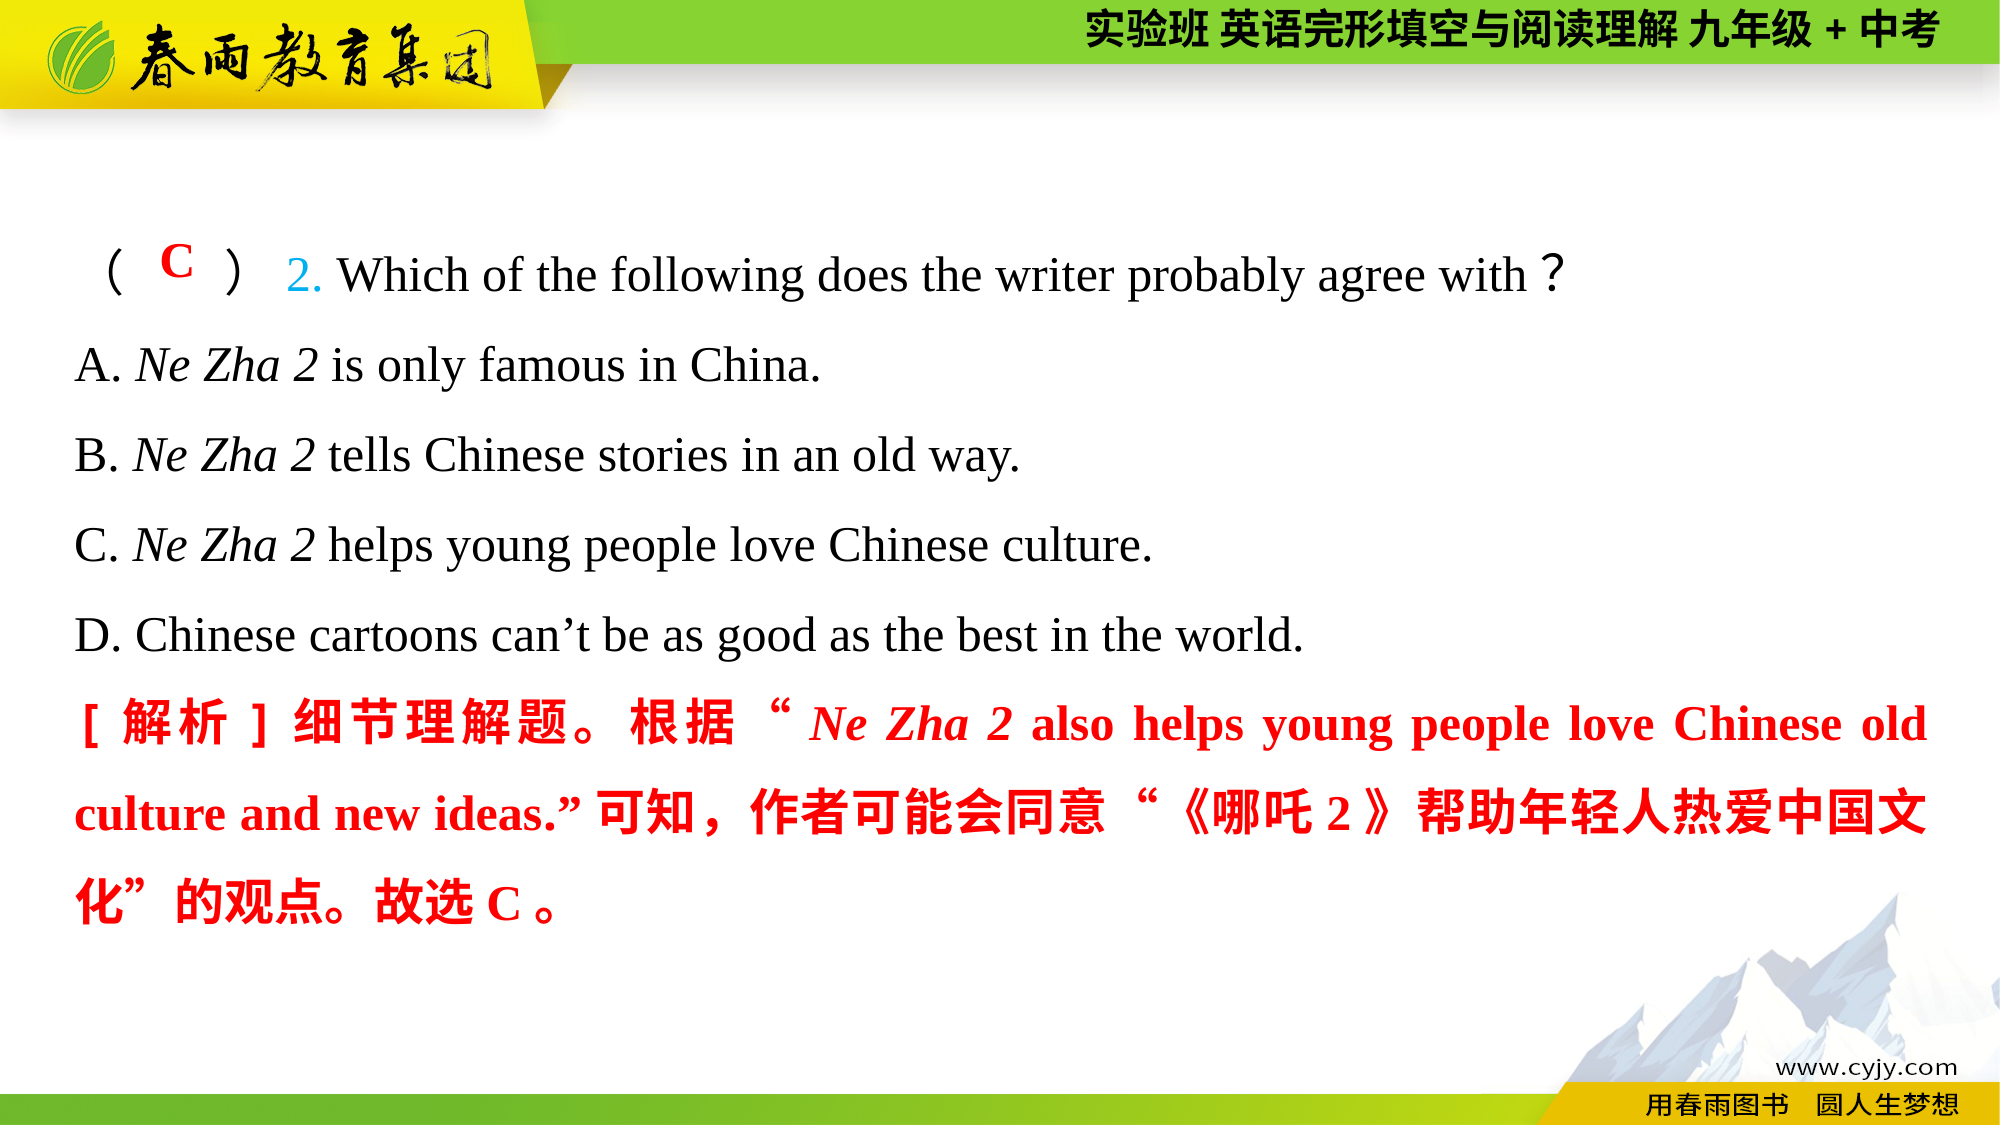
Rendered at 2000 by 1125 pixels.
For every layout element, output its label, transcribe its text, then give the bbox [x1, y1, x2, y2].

picture [0, 0, 2000, 1125]
list （ ）2. Which of the following does the writer probably agree with？ A. Ne Zha 2 is only famous in China. B. Ne Zha 2 tells Chinese stories in an old way. C. Ne Zha 2 helps young people love Chinese culture. D. Chinese cartoons can’t be as good as the best in the world. [59, 203, 1944, 652]
text_box C [144, 220, 211, 295]
text_box [解析]细节理解题。根据“Ne Zha 2 also helps young people love Chinese old culture and new ideas.”可知，作者可能会同意“《哪吒2》帮助年轻人热爱中国文化”的观点。故选C。 [59, 652, 1944, 938]
